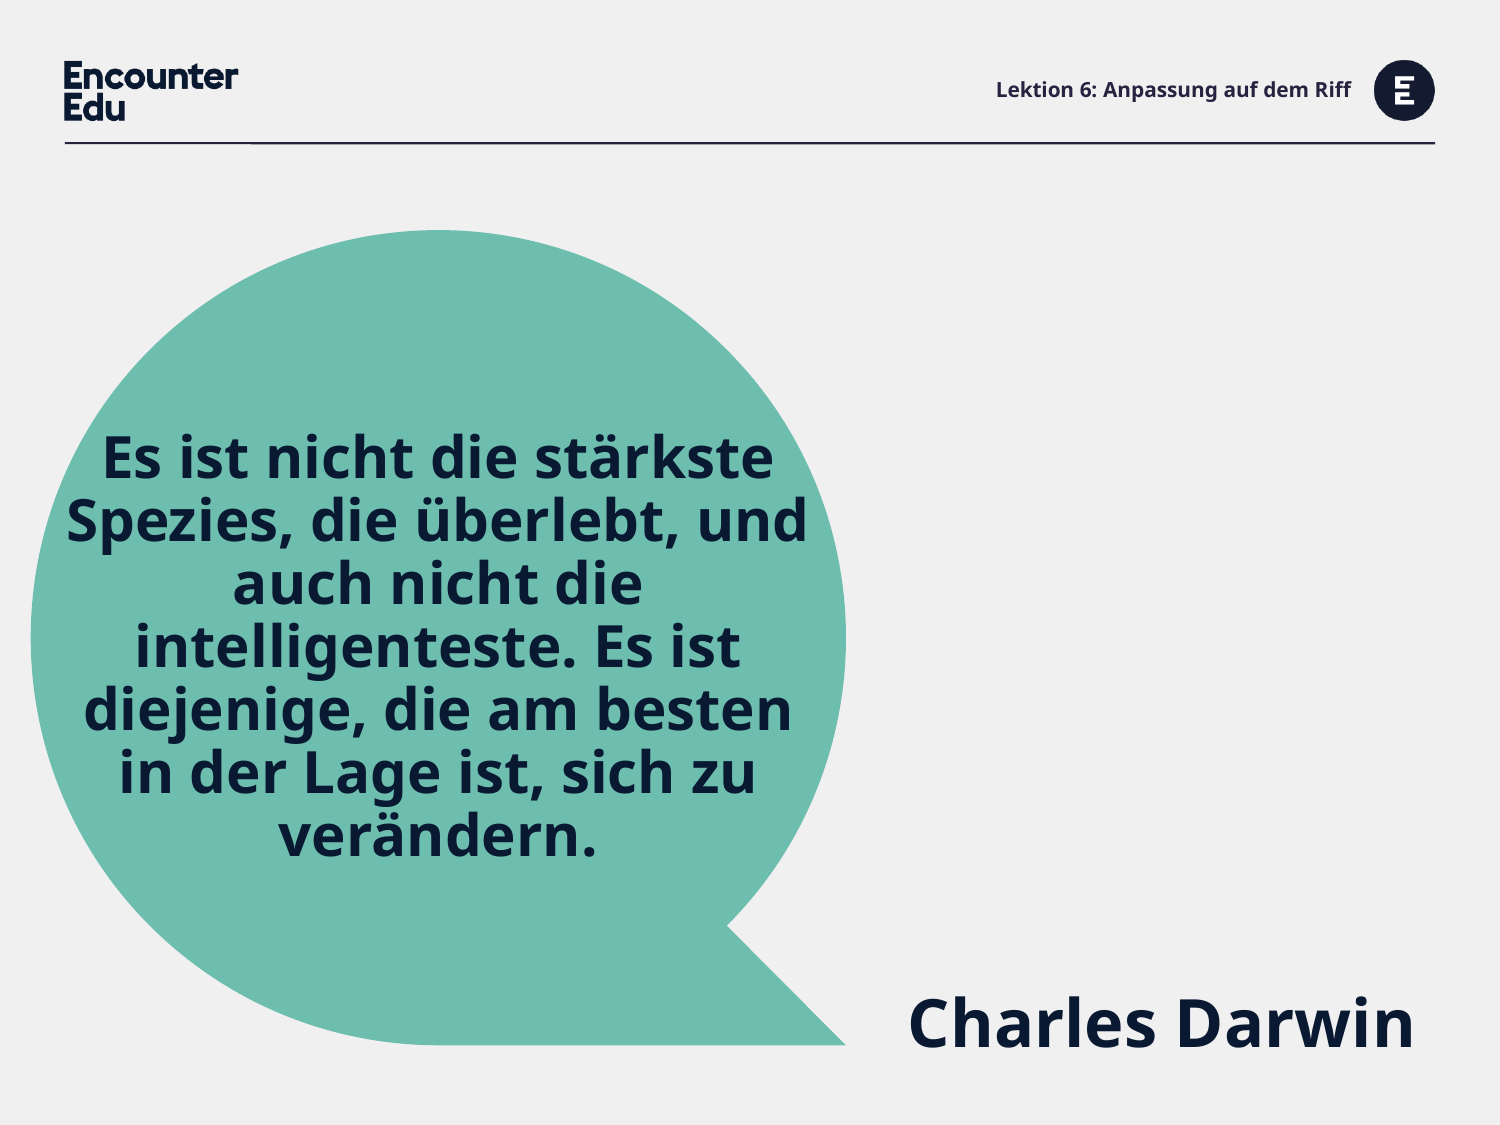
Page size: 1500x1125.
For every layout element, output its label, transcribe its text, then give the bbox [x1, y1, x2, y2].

text_box Charles Darwin [893, 973, 1500, 1125]
title Lektion 6: Anpassung auf dem Riff [749, 67, 1359, 114]
picture [60, 59, 243, 122]
picture [1372, 58, 1436, 122]
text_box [30, 229, 847, 1057]
